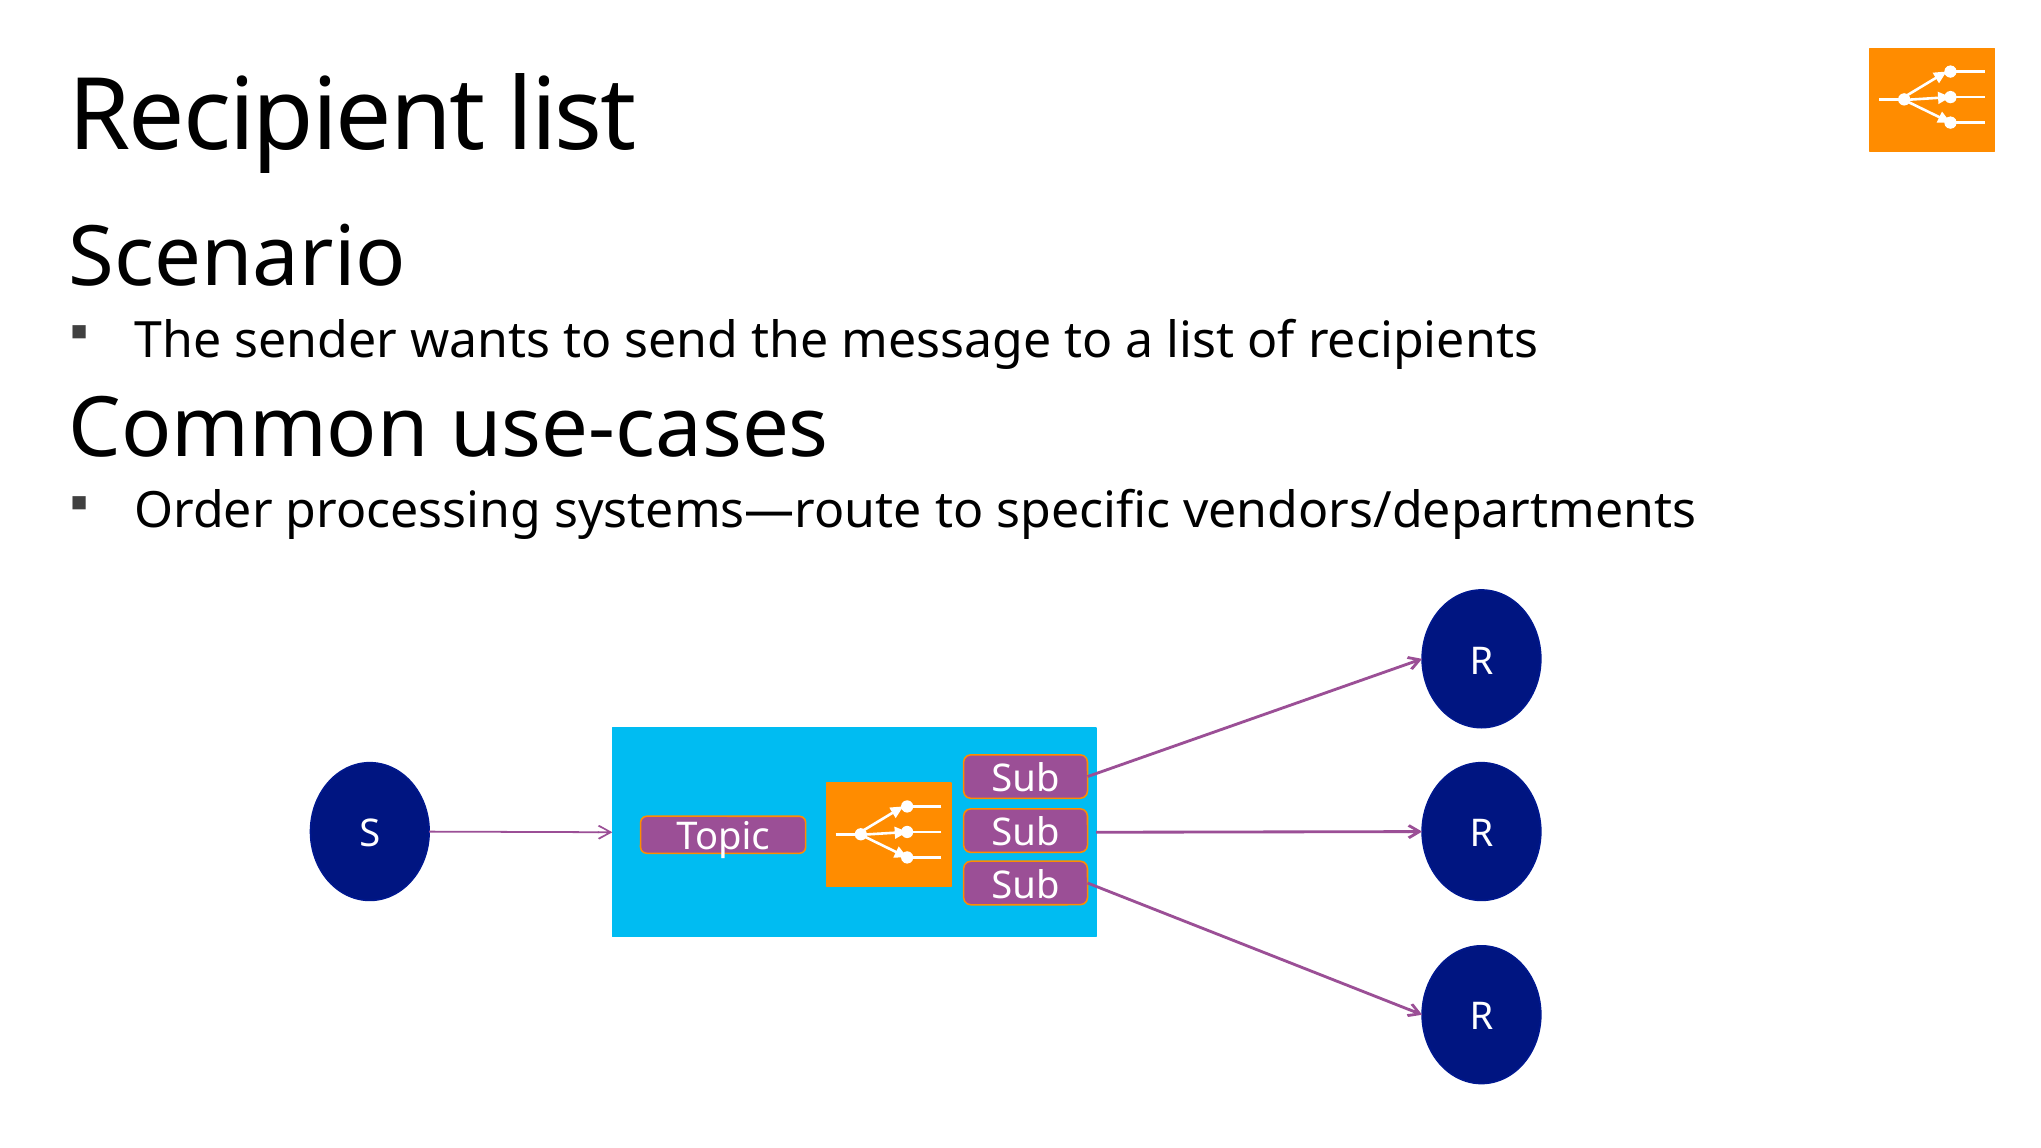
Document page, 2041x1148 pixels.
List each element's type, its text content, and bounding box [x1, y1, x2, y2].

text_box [826, 782, 952, 887]
list Scenario The sender wants to send the message to a list of recipients Common use-cases Order processing systems—route to specific vendors/departments [45, 199, 1996, 632]
title Recipient list [45, 48, 1996, 199]
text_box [1869, 48, 1995, 152]
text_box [310, 589, 1541, 1084]
